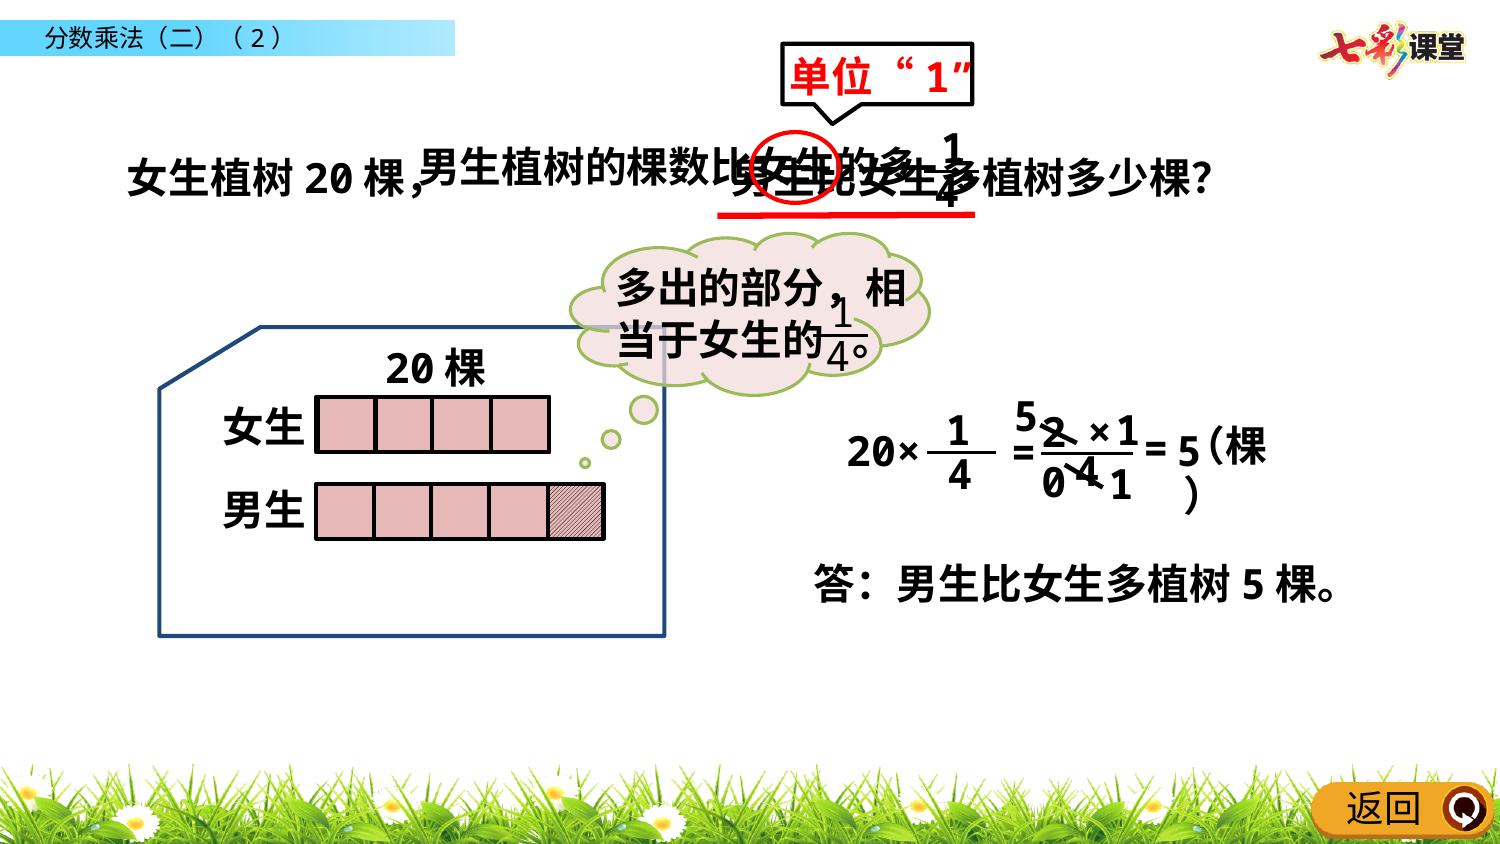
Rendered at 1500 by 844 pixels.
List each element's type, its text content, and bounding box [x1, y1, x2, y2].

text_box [588, 251, 935, 389]
text_box 女生植树20棵， 男生比女生多植树多少棵？ [112, 120, 915, 210]
text_box [578, 456, 592, 470]
text_box [568, 290, 583, 329]
picture [1316, 20, 1468, 80]
text_box [630, 231, 890, 250]
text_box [995, 381, 1302, 516]
picture [0, 764, 1500, 844]
text_box 男生 [207, 475, 322, 541]
text_box 20棵 [370, 333, 502, 399]
text_box [550, 482, 606, 541]
text_box [430, 399, 489, 454]
text_box [489, 395, 551, 454]
text_box [600, 428, 623, 451]
text_box 答：男生比女生多植树5棵。 [798, 556, 1374, 617]
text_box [774, 43, 995, 110]
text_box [920, 119, 979, 225]
text_box 女生 [207, 393, 322, 459]
text_box [749, 129, 842, 206]
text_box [831, 396, 990, 507]
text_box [315, 483, 548, 539]
text_box [373, 399, 430, 454]
text_box 女生植树20棵， 男生比女生多植树多少棵？ [983, 120, 1382, 210]
text_box [628, 398, 660, 426]
text_box [576, 330, 583, 358]
text_box [322, 395, 373, 454]
text_box [157, 325, 667, 639]
